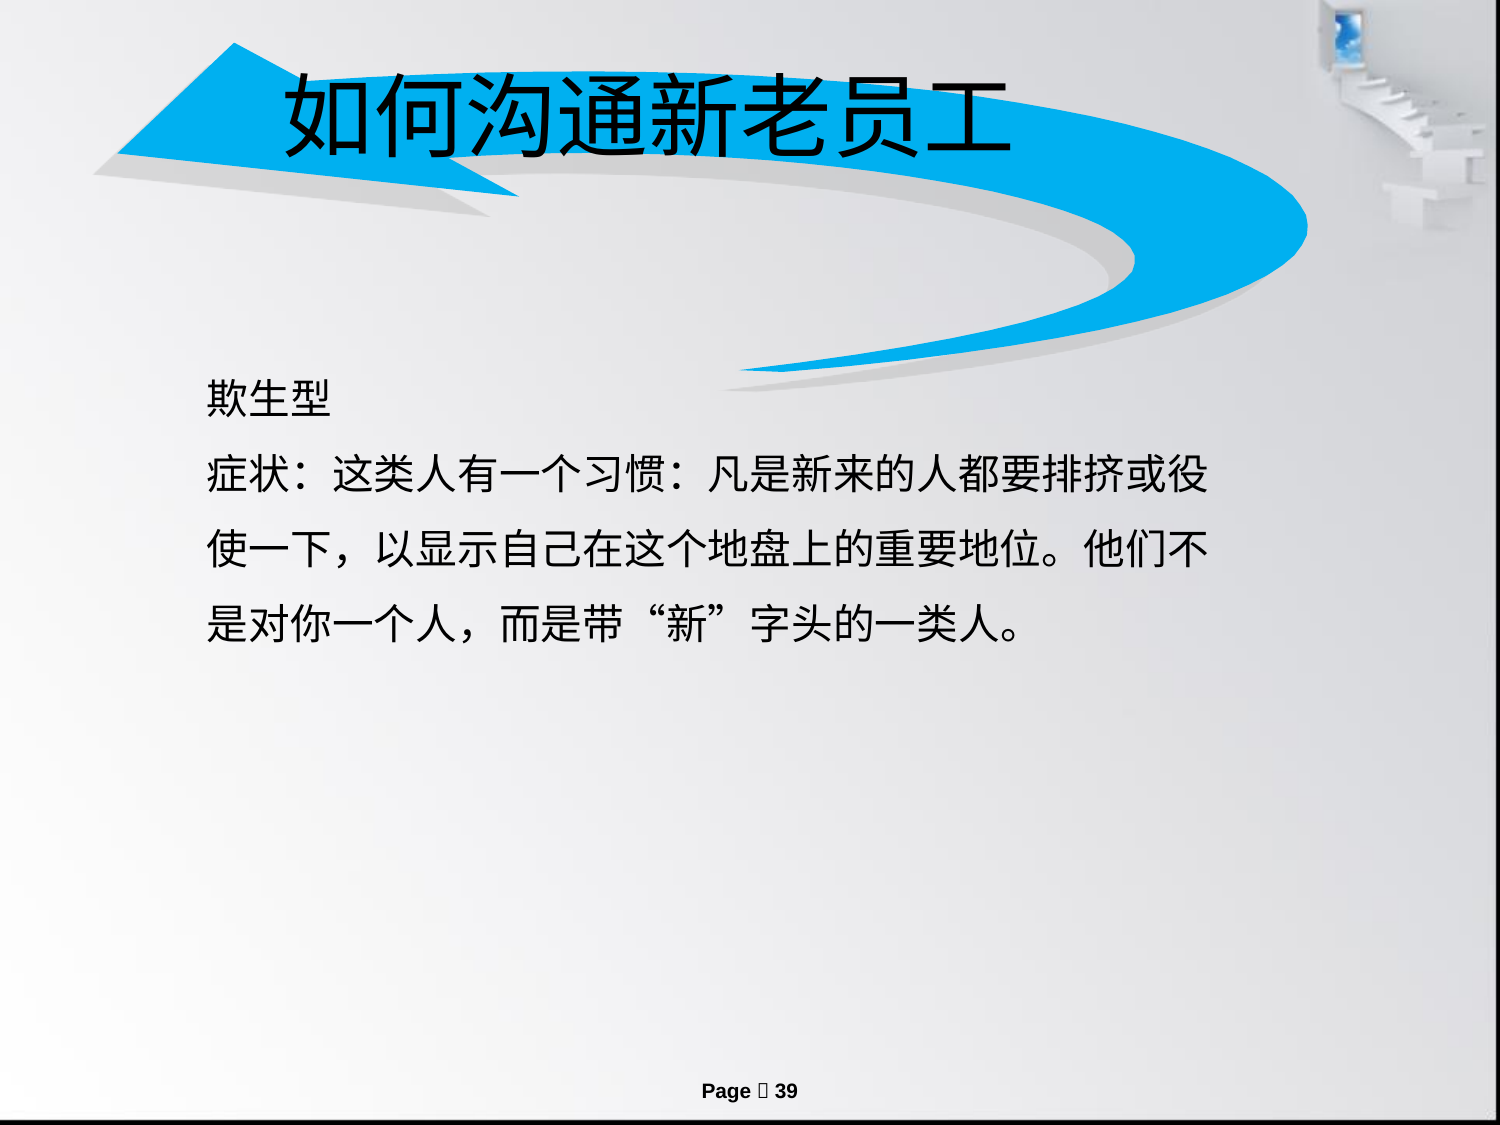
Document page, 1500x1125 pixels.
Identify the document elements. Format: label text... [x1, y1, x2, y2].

text_box 如何沟通新老员工 [266, 51, 1159, 176]
list 欺生型 症状：这类人有一个习惯：凡是新来的人都要排挤或役使一下，以显示自己在这个地盘上的重要地位。他们不是对你一个人，而是带“新”字头的一类人。 [191, 339, 1234, 736]
text_box [327, 176, 520, 197]
picture [0, 0, 1500, 1125]
text_box [117, 42, 266, 170]
text_box [907, 133, 1308, 339]
